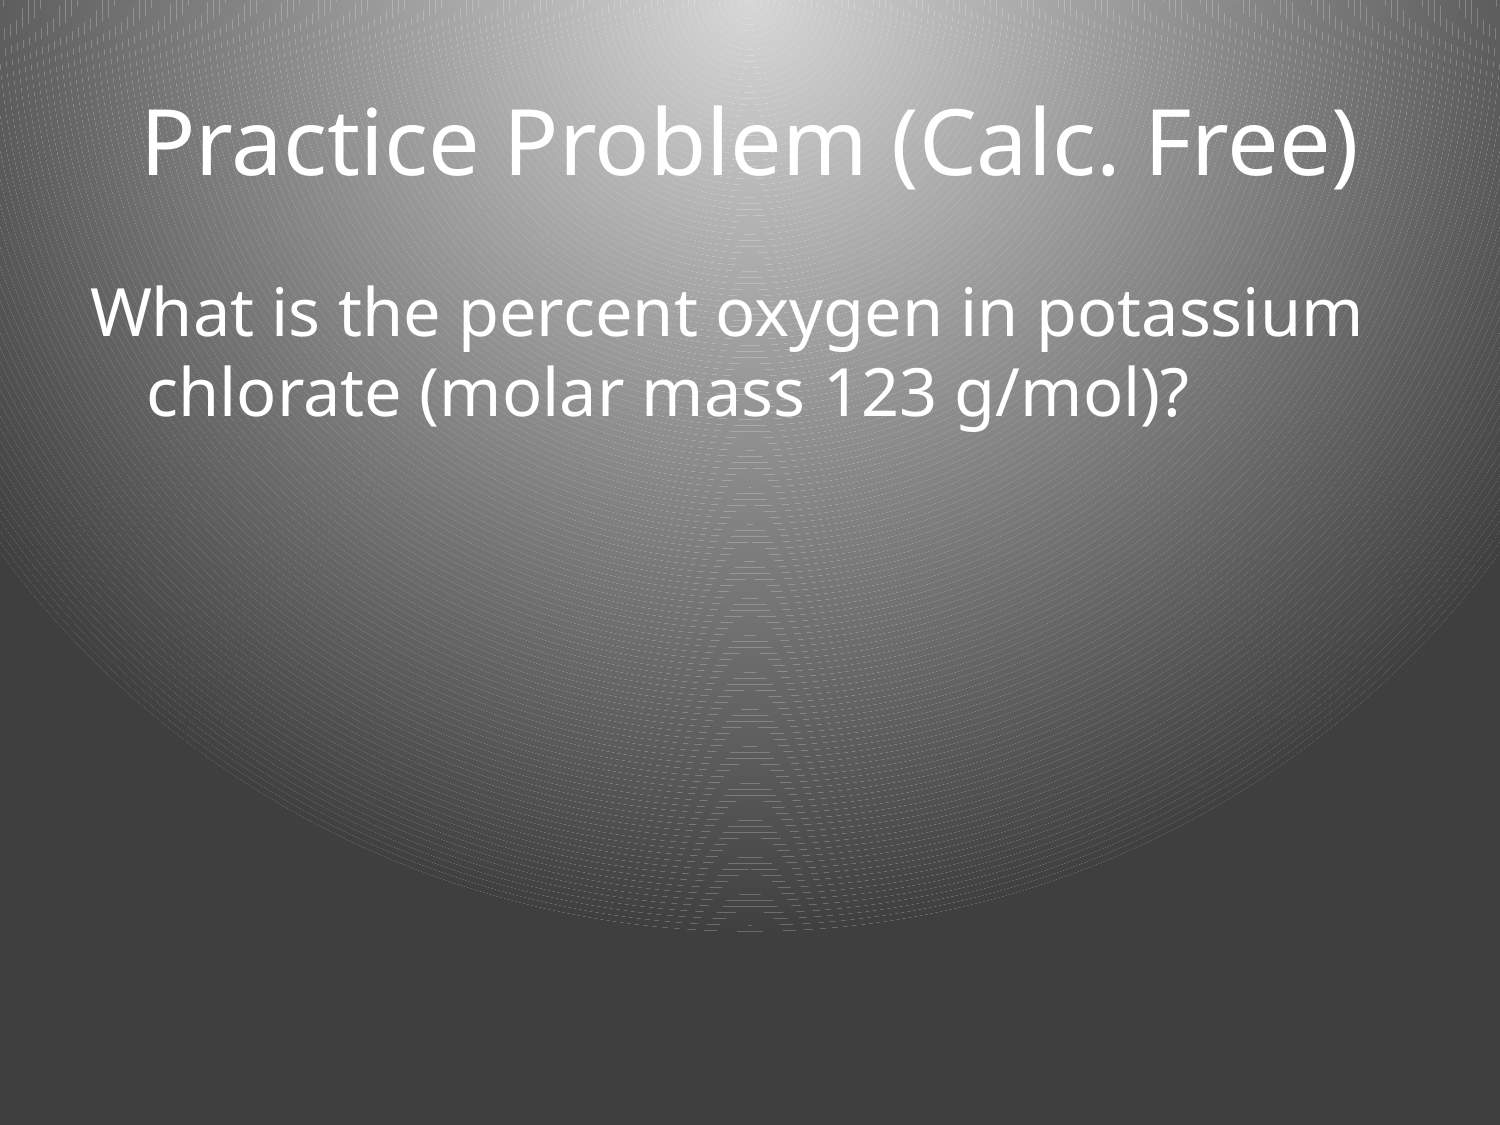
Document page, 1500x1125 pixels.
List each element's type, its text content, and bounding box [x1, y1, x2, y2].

list What is the percent oxygen in potassium chlorate (molar mass 123 g/mol)? [74, 262, 1426, 1006]
title Practice Problem (Calc. Free) [74, 44, 1426, 233]
